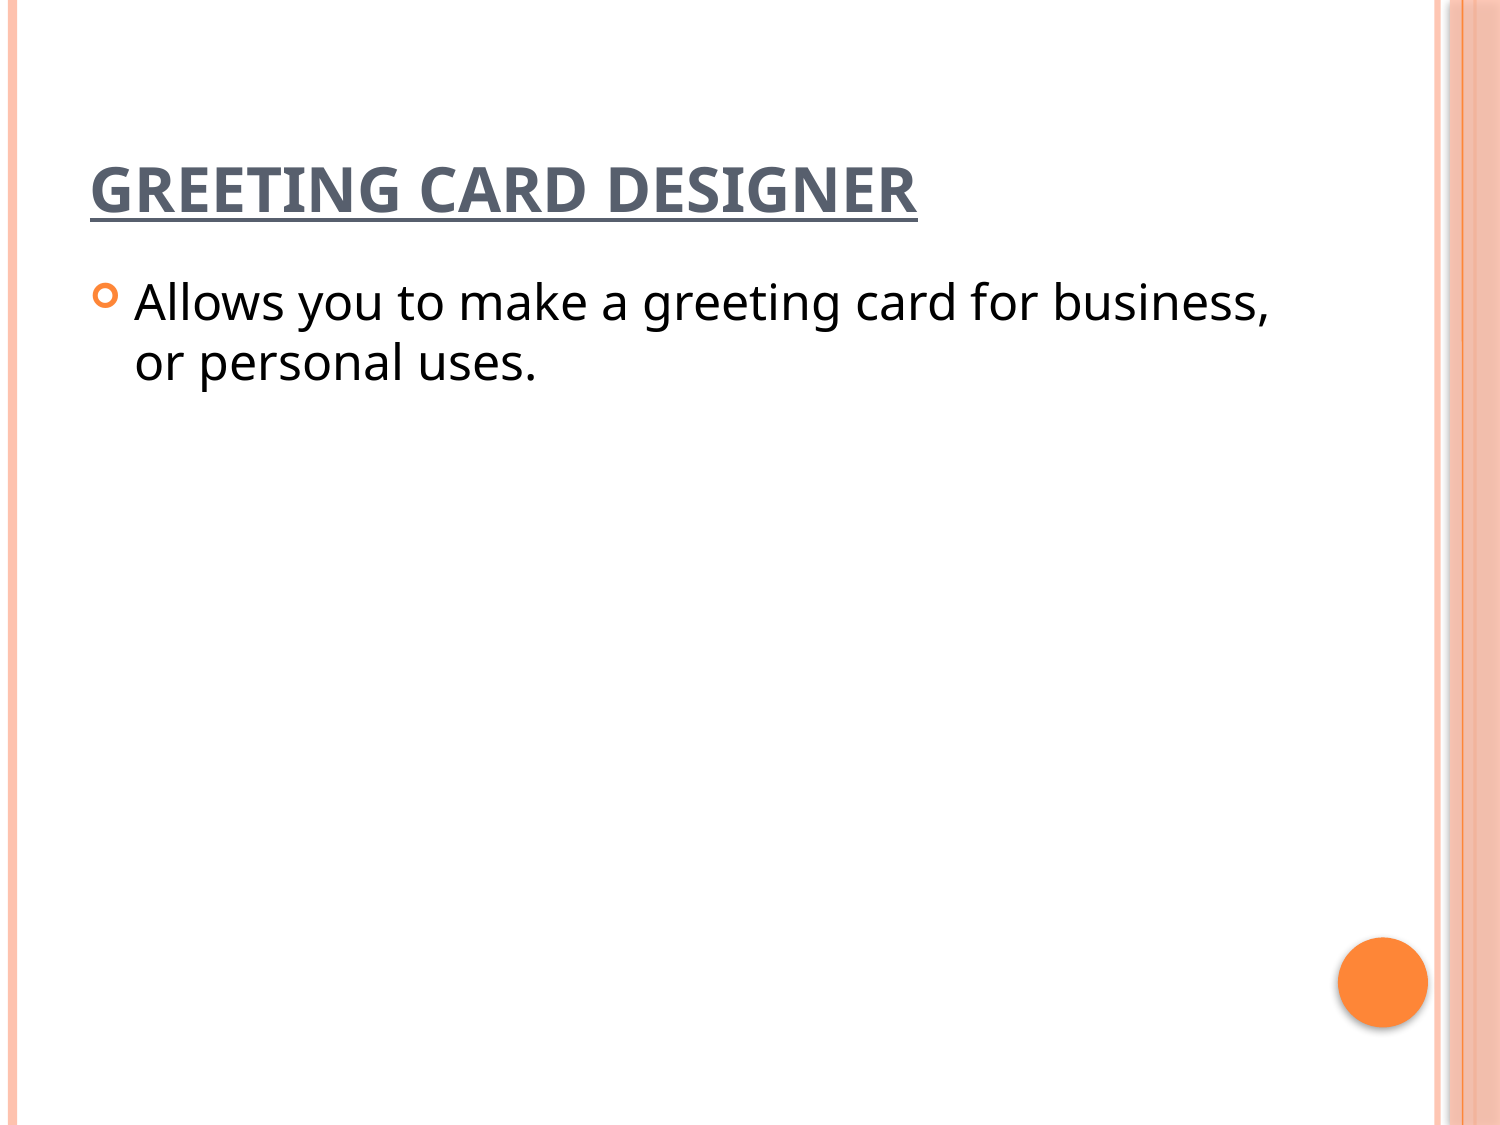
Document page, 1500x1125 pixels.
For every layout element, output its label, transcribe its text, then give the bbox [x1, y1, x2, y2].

title Greeting card designer [75, 45, 1300, 233]
list Allows you to make a greeting card for business, or personal uses. [75, 262, 1300, 1062]
